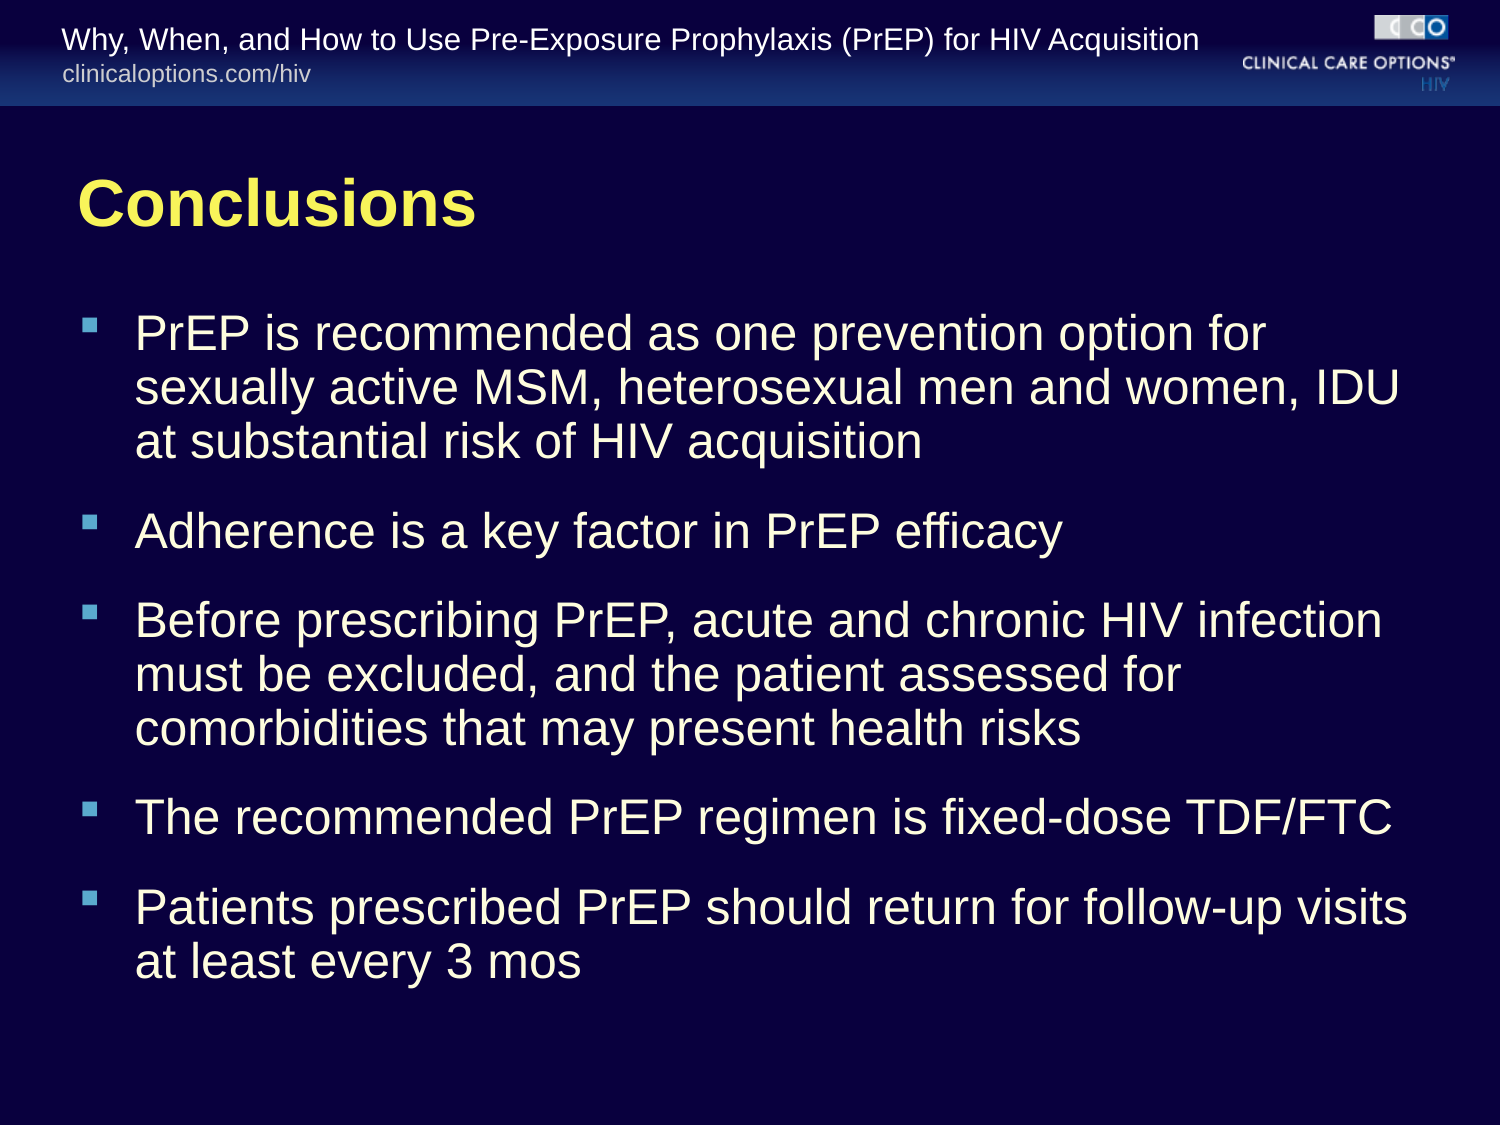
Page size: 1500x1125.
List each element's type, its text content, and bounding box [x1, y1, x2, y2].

picture [1243, 15, 1455, 91]
list PrEP is recommended as one prevention option for sexually active MSM, heterosexual men and women, IDU at substantial risk of HIV acquisition Adherence is a key factor in PrEP efficacy Before prescribing PrEP, acute and chronic HIV infection must be excluded, and the patient assessed for comorbidities that may present health risks The recommended PrEP regimen is fixed-dose TDF/FTC Patients prescribed PrEP should return for follow-up visits at least every 3 mos [63, 299, 1451, 1047]
title Conclusions [62, 109, 1452, 291]
